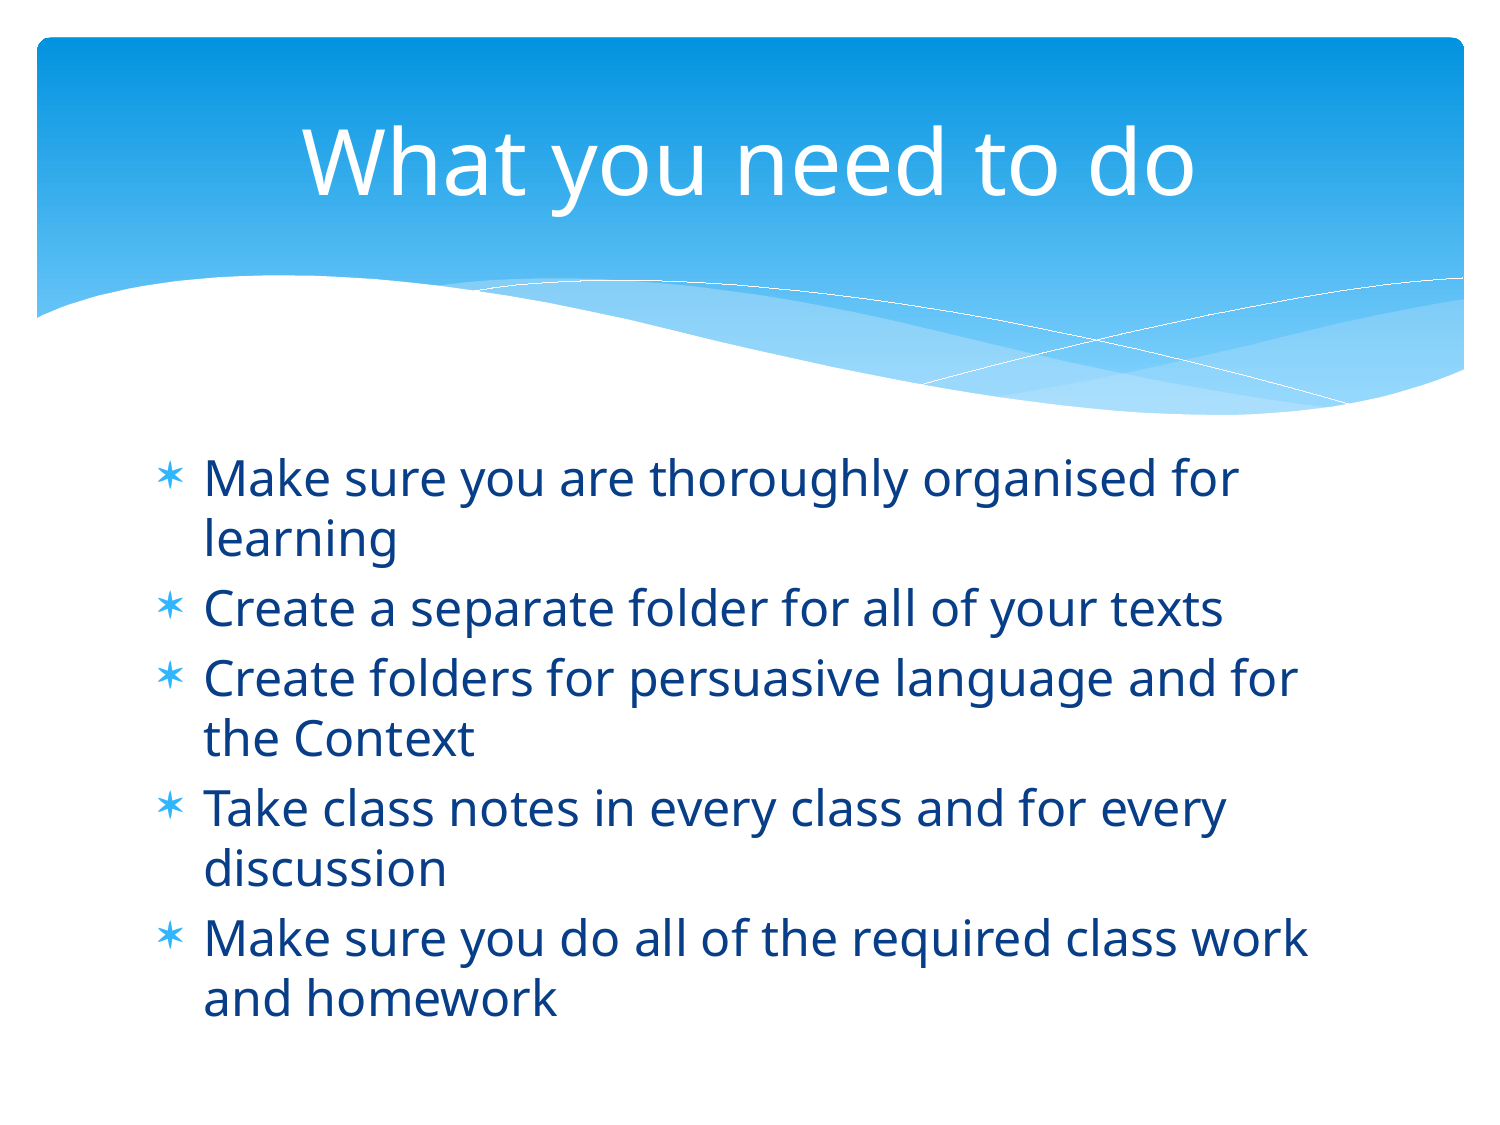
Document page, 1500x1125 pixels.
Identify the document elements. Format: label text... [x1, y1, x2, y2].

title What you need to do [75, 55, 1425, 261]
list Make sure you are thoroughly organised for learning Create a separate folder for all of your texts Create folders for persuasive language and for the Context Take class notes in every class and for every discussion Make sure you do all of the required class work and homework [143, 438, 1359, 1005]
